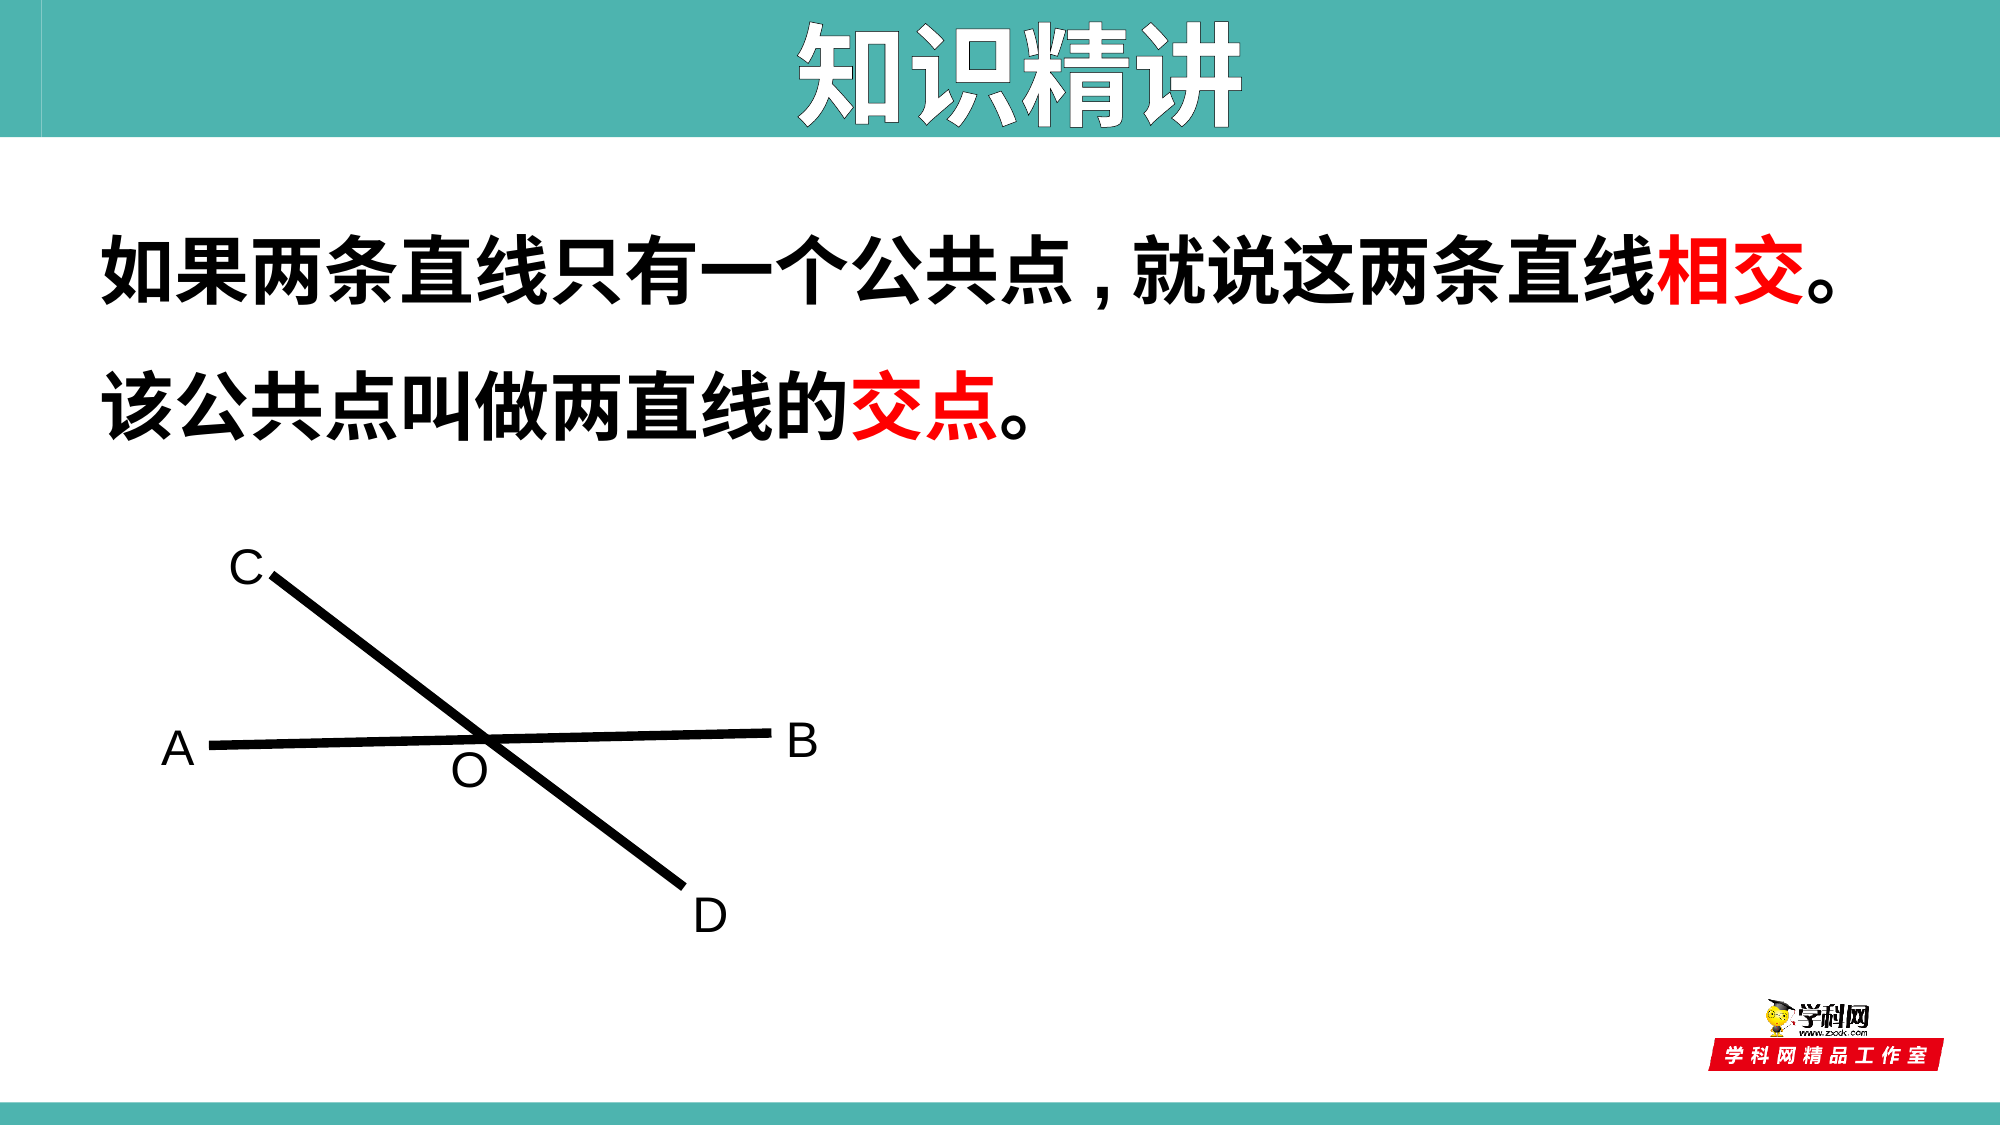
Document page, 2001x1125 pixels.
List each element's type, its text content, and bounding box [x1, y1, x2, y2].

picture [1708, 1038, 1944, 1071]
picture [1766, 999, 1869, 1037]
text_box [0, 0, 2000, 138]
text_box 如果两条直线只有一个公共点,就说这两条直线相交。 [85, 216, 2000, 321]
text_box [0, 1100, 2000, 1125]
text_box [133, 526, 847, 950]
text_box 该公共点叫做两直线的交点。 [85, 352, 1127, 457]
